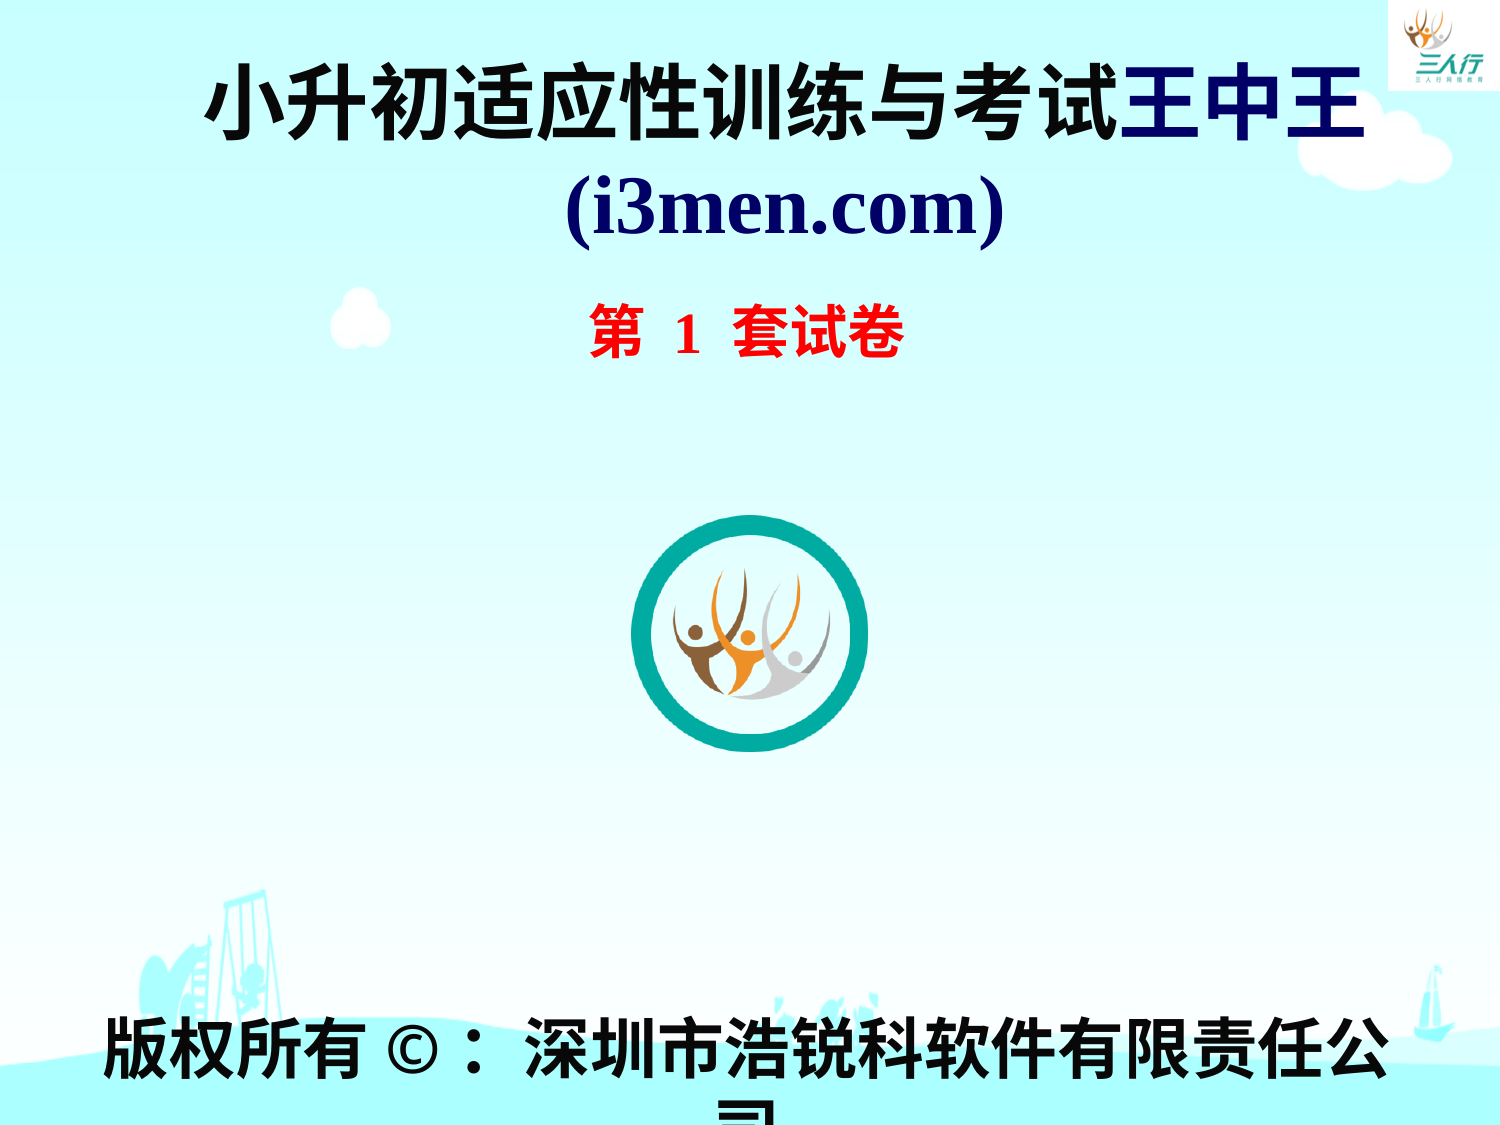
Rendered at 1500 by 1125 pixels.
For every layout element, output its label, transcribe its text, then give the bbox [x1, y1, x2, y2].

picture [1387, 0, 1500, 91]
text_box 第 1 套试卷 [212, 288, 1282, 373]
picture [631, 515, 868, 752]
text_box 小升初适应性训练与考试王中王 (i3men.com) [171, 42, 1400, 258]
text_box 版权所有©：深圳市浩锐科软件有限责任公司 [67, 999, 1427, 1125]
